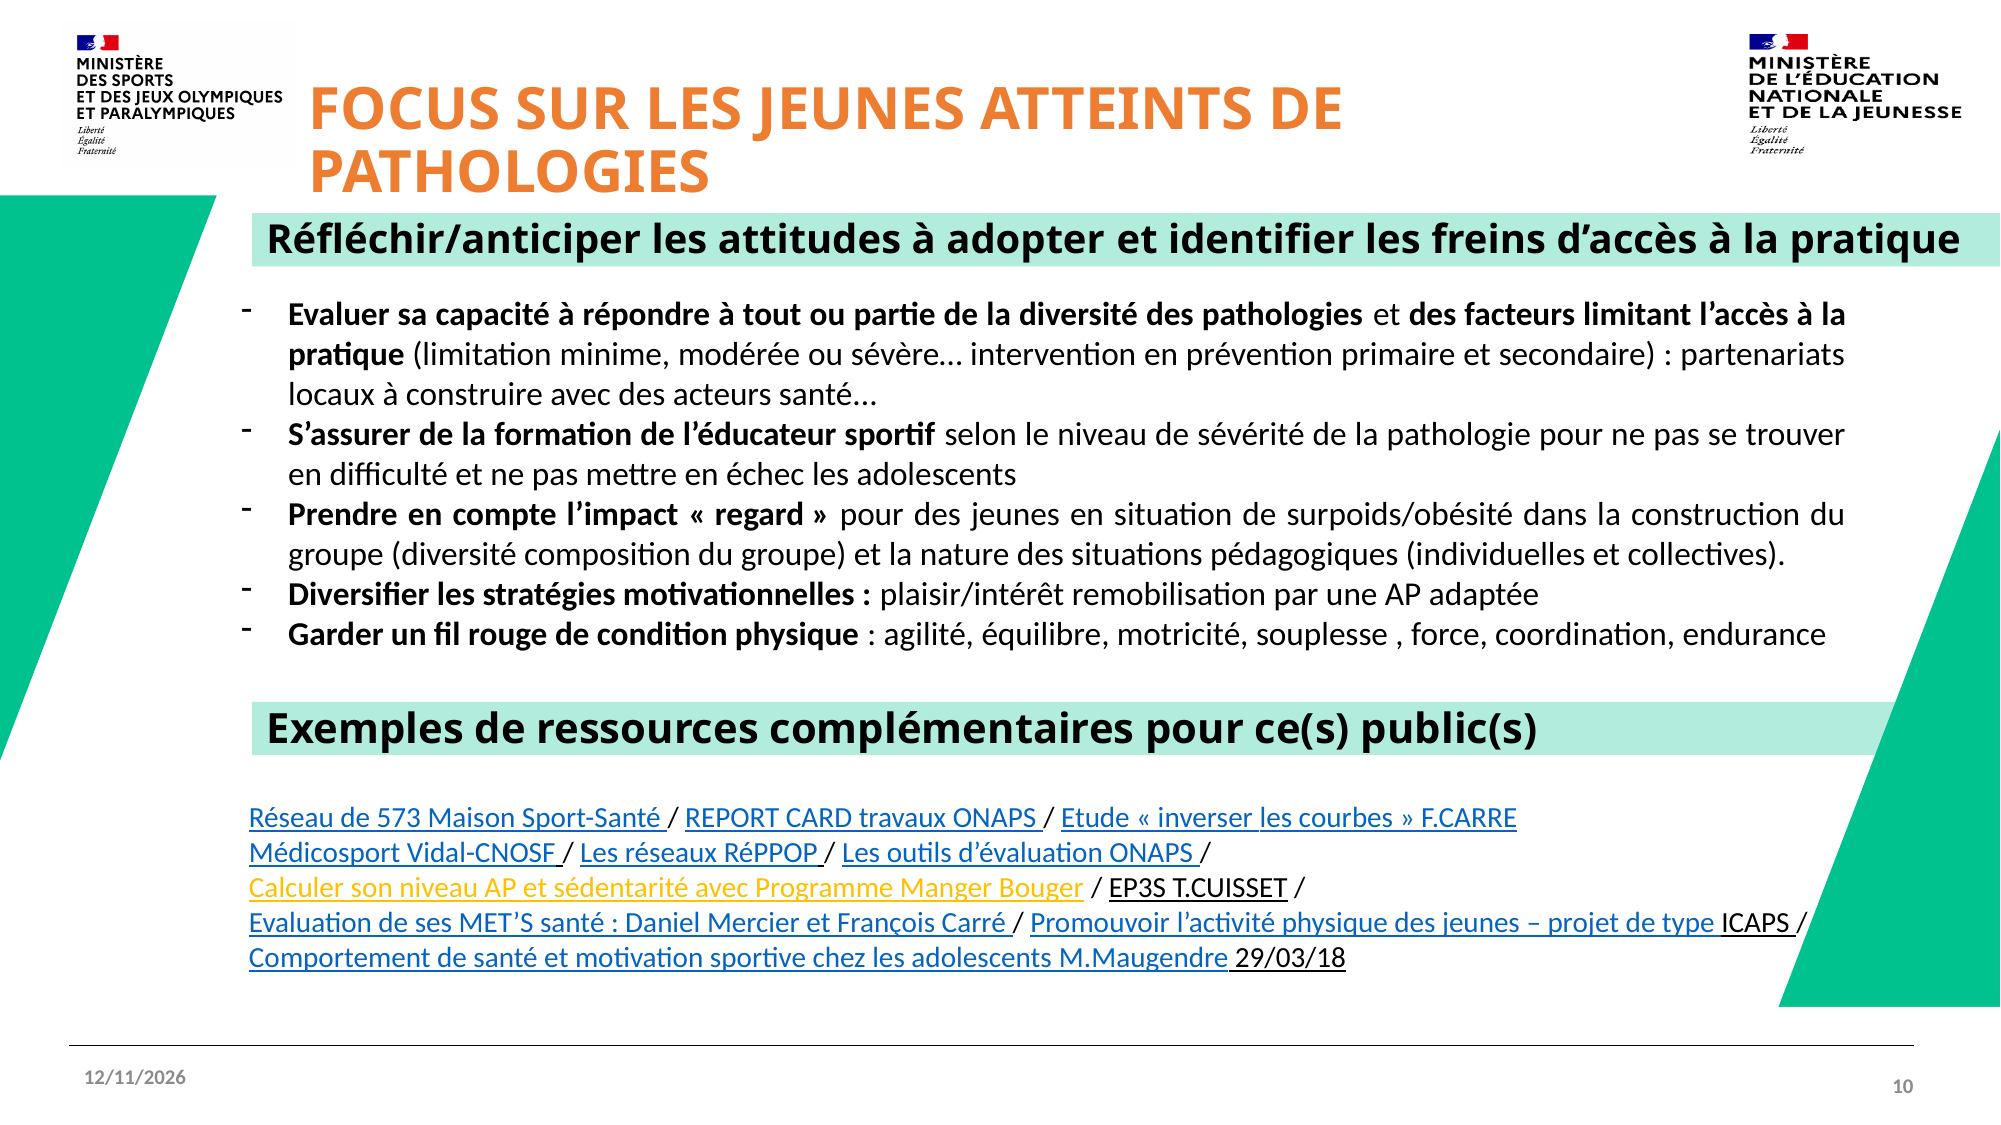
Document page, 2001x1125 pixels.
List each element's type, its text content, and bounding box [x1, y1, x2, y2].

text_box Réfléchir/anticiper les attitudes à adopter et identifier les freins d’accès à la pratique [252, 213, 2000, 267]
picture [62, 20, 297, 169]
text_box Evaluer sa capacité à répondre à tout ou partie de la diversité des pathologies et des facteurs limitant l’accès à la pratique (limitation minime, modérée ou sévère… intervention en prévention primaire et secondaire) : partenariats locaux à construire avec des acteurs santé... S’assurer de la formation de l’éducateur sportif selon le niveau de sévérité de la pathologie pour ne pas se trouver en difficulté et ne pas mettre en échec les adolescents Prendre en compte l’impact « regard » pour des jeunes en situation de surpoids/obésité dans la construction du groupe (diversité composition du groupe) et la nature des situations pédagogiques (individuelles et collectives). Diversifier les stratégies motivationnelles : plaisir/intérêt remobilisation par une AP adaptée Garder un fil rouge de condition physique : agilité, équilibre, motricité, souplesse , force, coordination, endurance [226, 285, 1862, 660]
picture [1749, 34, 1963, 155]
slide_number 10 [1618, 1046, 1914, 1125]
text_box Réseau de 573 Maison Sport-Santé / REPORT CARD travaux ONAPS / Etude « inverser les courbes » F.CARRE Médicosport Vidal-CNOSF / Les réseaux RéPPOP / Les outils d’évaluation ONAPS / Calculer son niveau AP et sédentarité avec Programme Manger Bouger / EP3S T.CUISSET / Evaluation de ses MET’S santé : Daniel Mercier et François Carré / Promouvoir l’activité physique des jeunes – projet de type ICAPS / Comportement de santé et motivation sportive chez les adolescents M.Maugendre 29/03/18 [234, 791, 1903, 1071]
title Focus sur les JEUNES atteints de pathologies [294, 67, 1706, 213]
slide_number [69, 1046, 519, 1107]
text_box Exemples de ressources complémentaires pour ce(s) public(s) [252, 701, 2000, 756]
